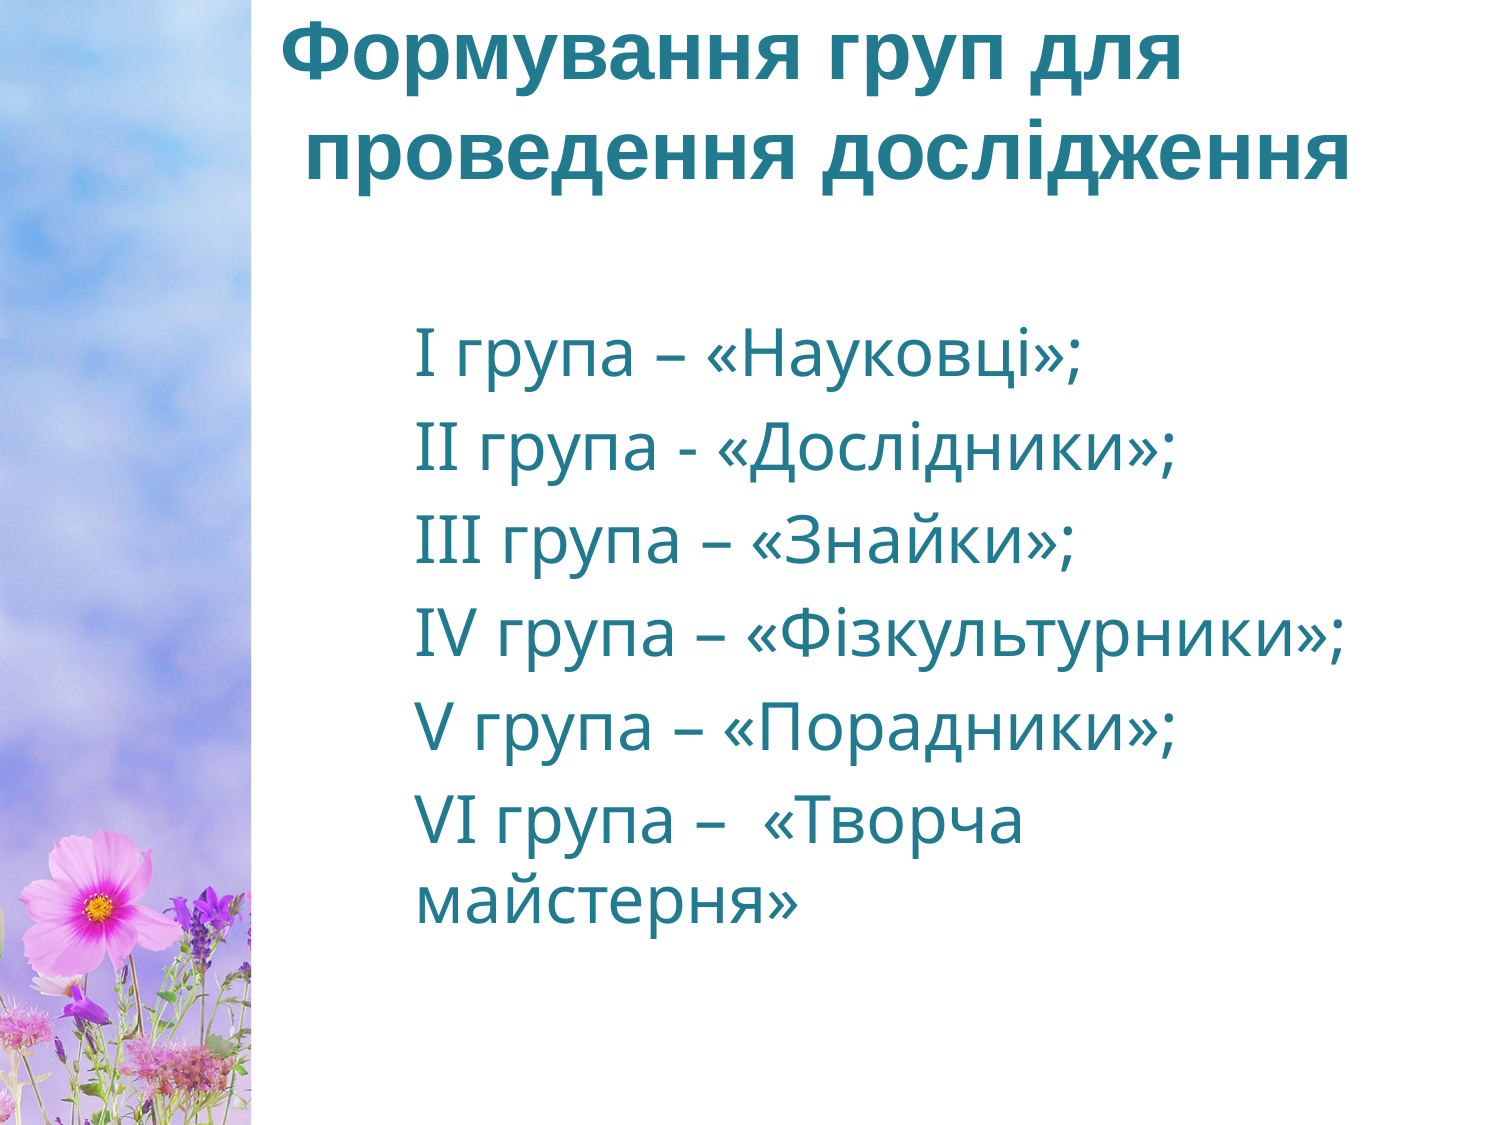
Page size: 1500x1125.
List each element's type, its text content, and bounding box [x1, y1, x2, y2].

picture [0, 0, 1500, 1125]
title Формування груп для проведення дослідження [265, 117, 1500, 176]
list І група – «Науковці»; ІІ група - «Дослідники»; ІІІ група – «Знайки»; ІV група – «Фізкультурники»; V група – «Порадники»; VІ група – «Творча майстерня» [350, 302, 1427, 984]
